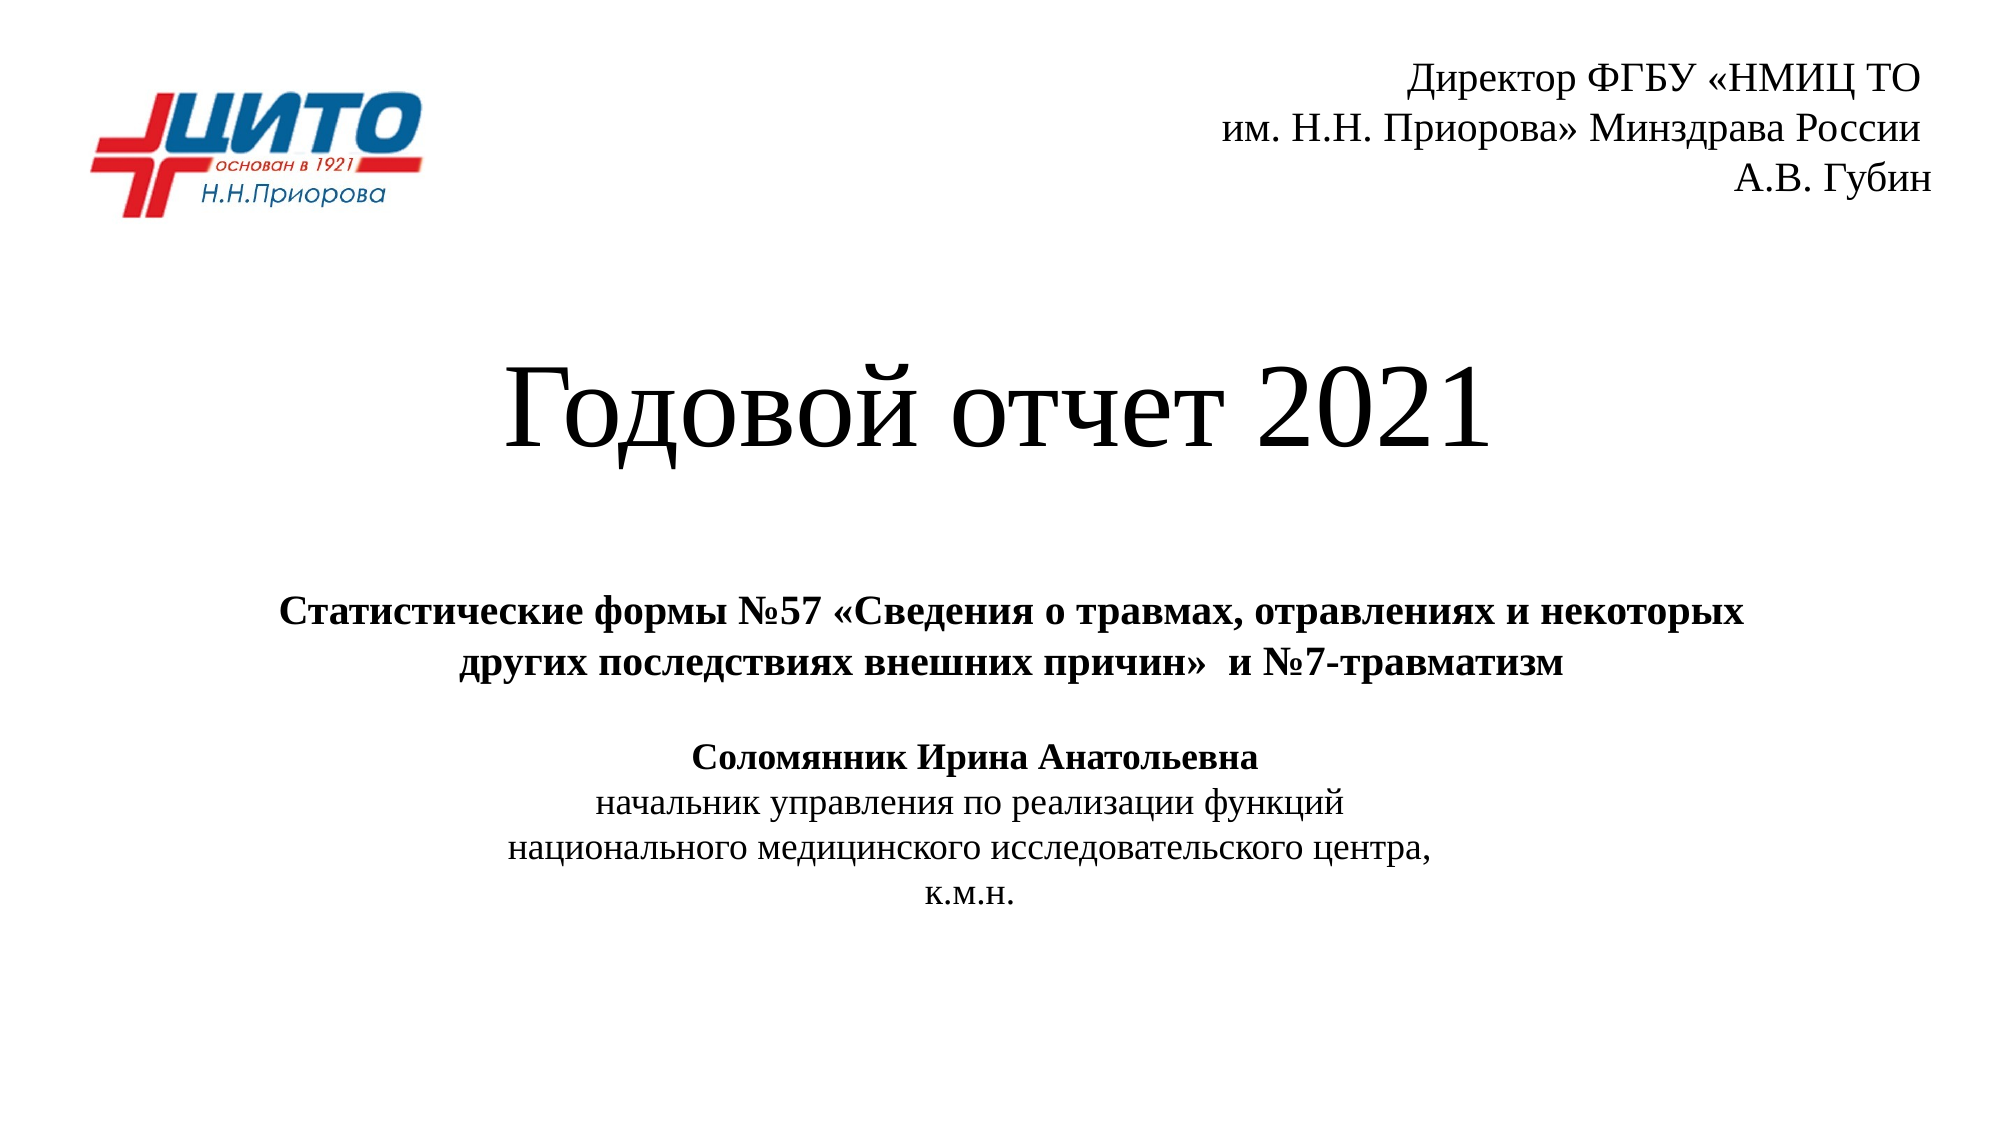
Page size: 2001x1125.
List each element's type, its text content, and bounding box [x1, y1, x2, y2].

title Годовой отчет 2021 [249, 335, 1750, 576]
text_box Соломянник Ирина Анатольевна начальник управления по реализации функций национального медицинского исследовательского центра, к.м.н. [475, 724, 1475, 986]
text_box Директор ФГБУ «НМИЦ ТО им. Н.Н. Приорова» Минздрава России А.В. Губин [946, 42, 1947, 207]
subtitle Статистические формы №57 «Сведения о травмах, отравлениях и некоторых других последствиях внешних причин» и №7-травматизм [261, 575, 1762, 658]
picture [0, 0, 663, 274]
